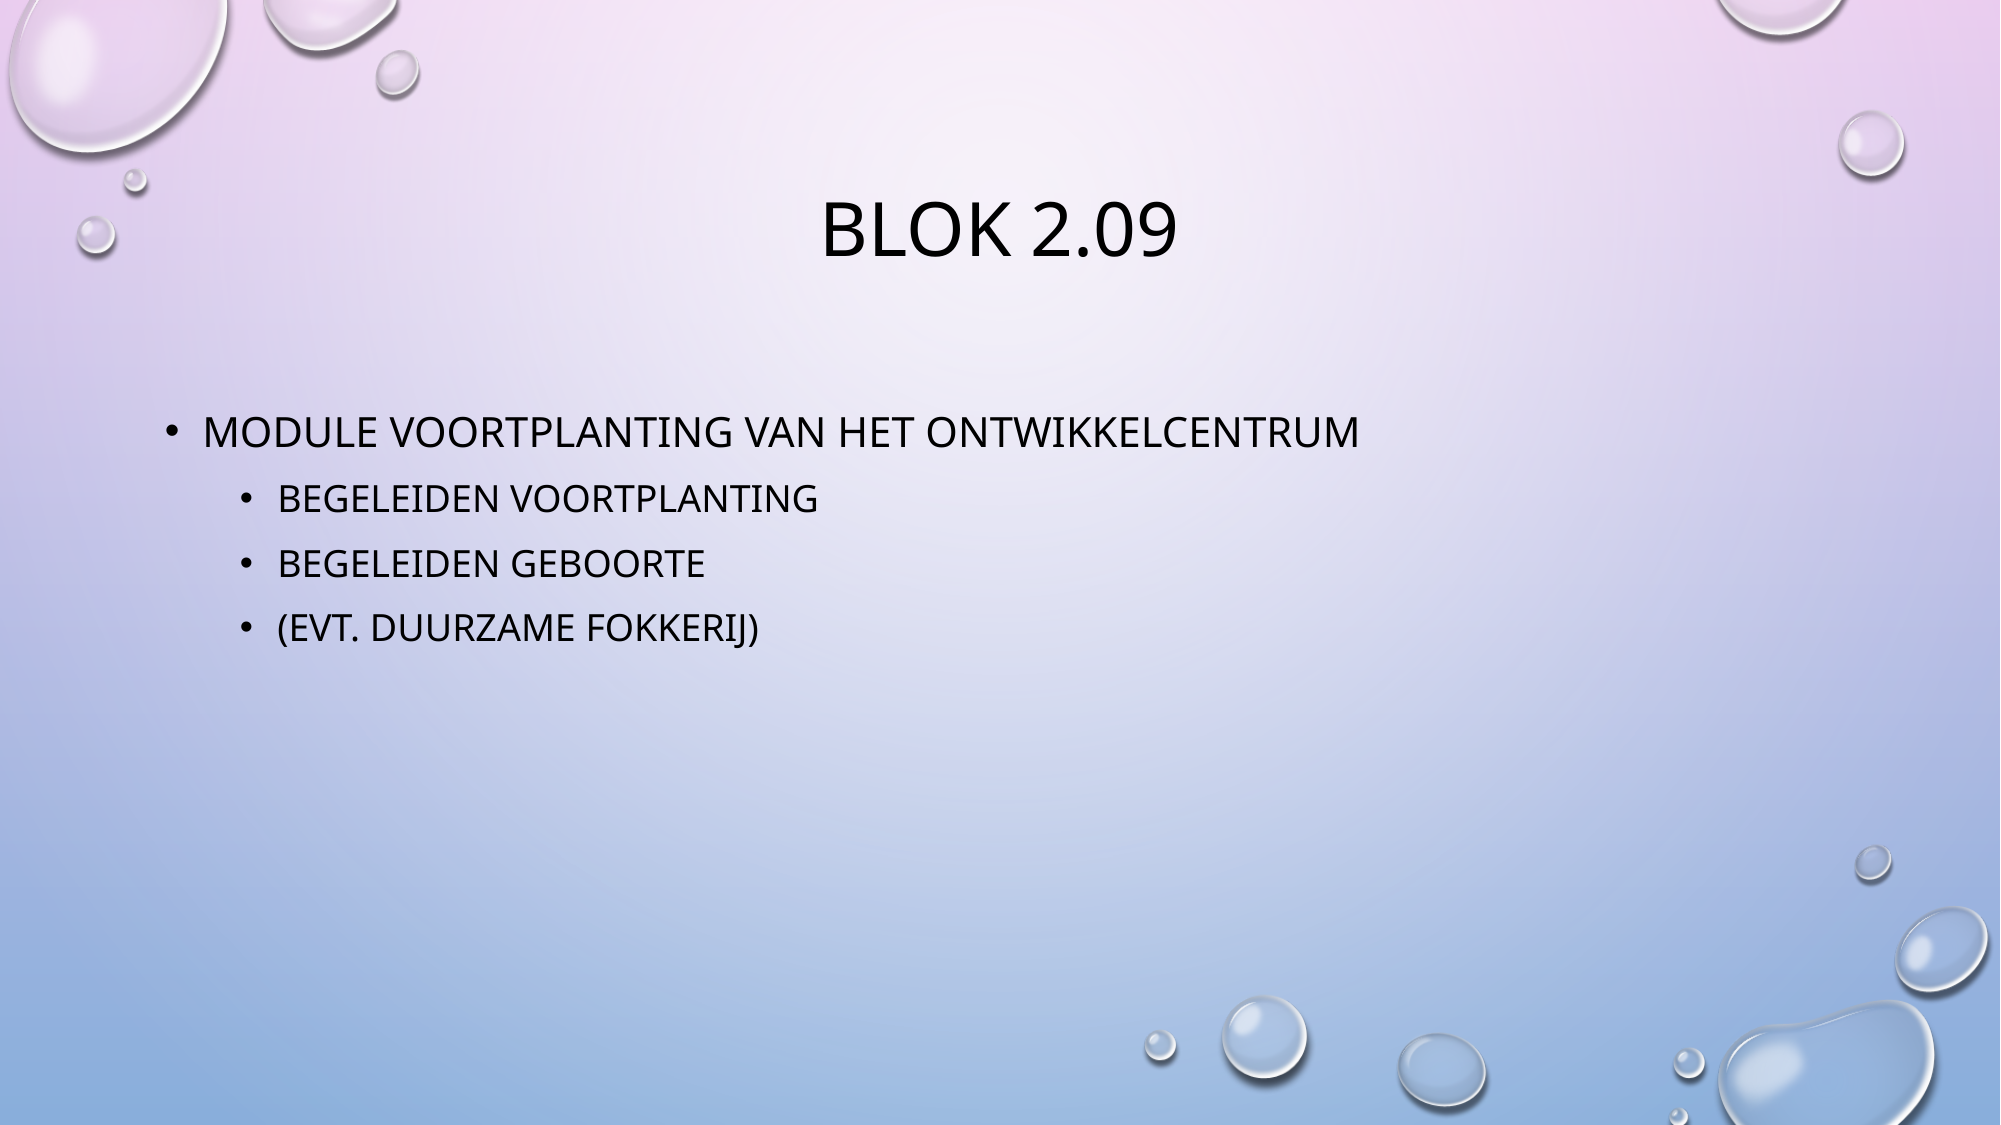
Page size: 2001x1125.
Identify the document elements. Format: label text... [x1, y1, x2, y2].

picture [0, 0, 2000, 1125]
title Blok 2.09 [149, 101, 1851, 364]
list Module voortplanting van het ontwikkelcentrum Begeleiden voortplanting Begeleiden geboorte (evt. duurzame fokkerij) [149, 388, 1850, 950]
